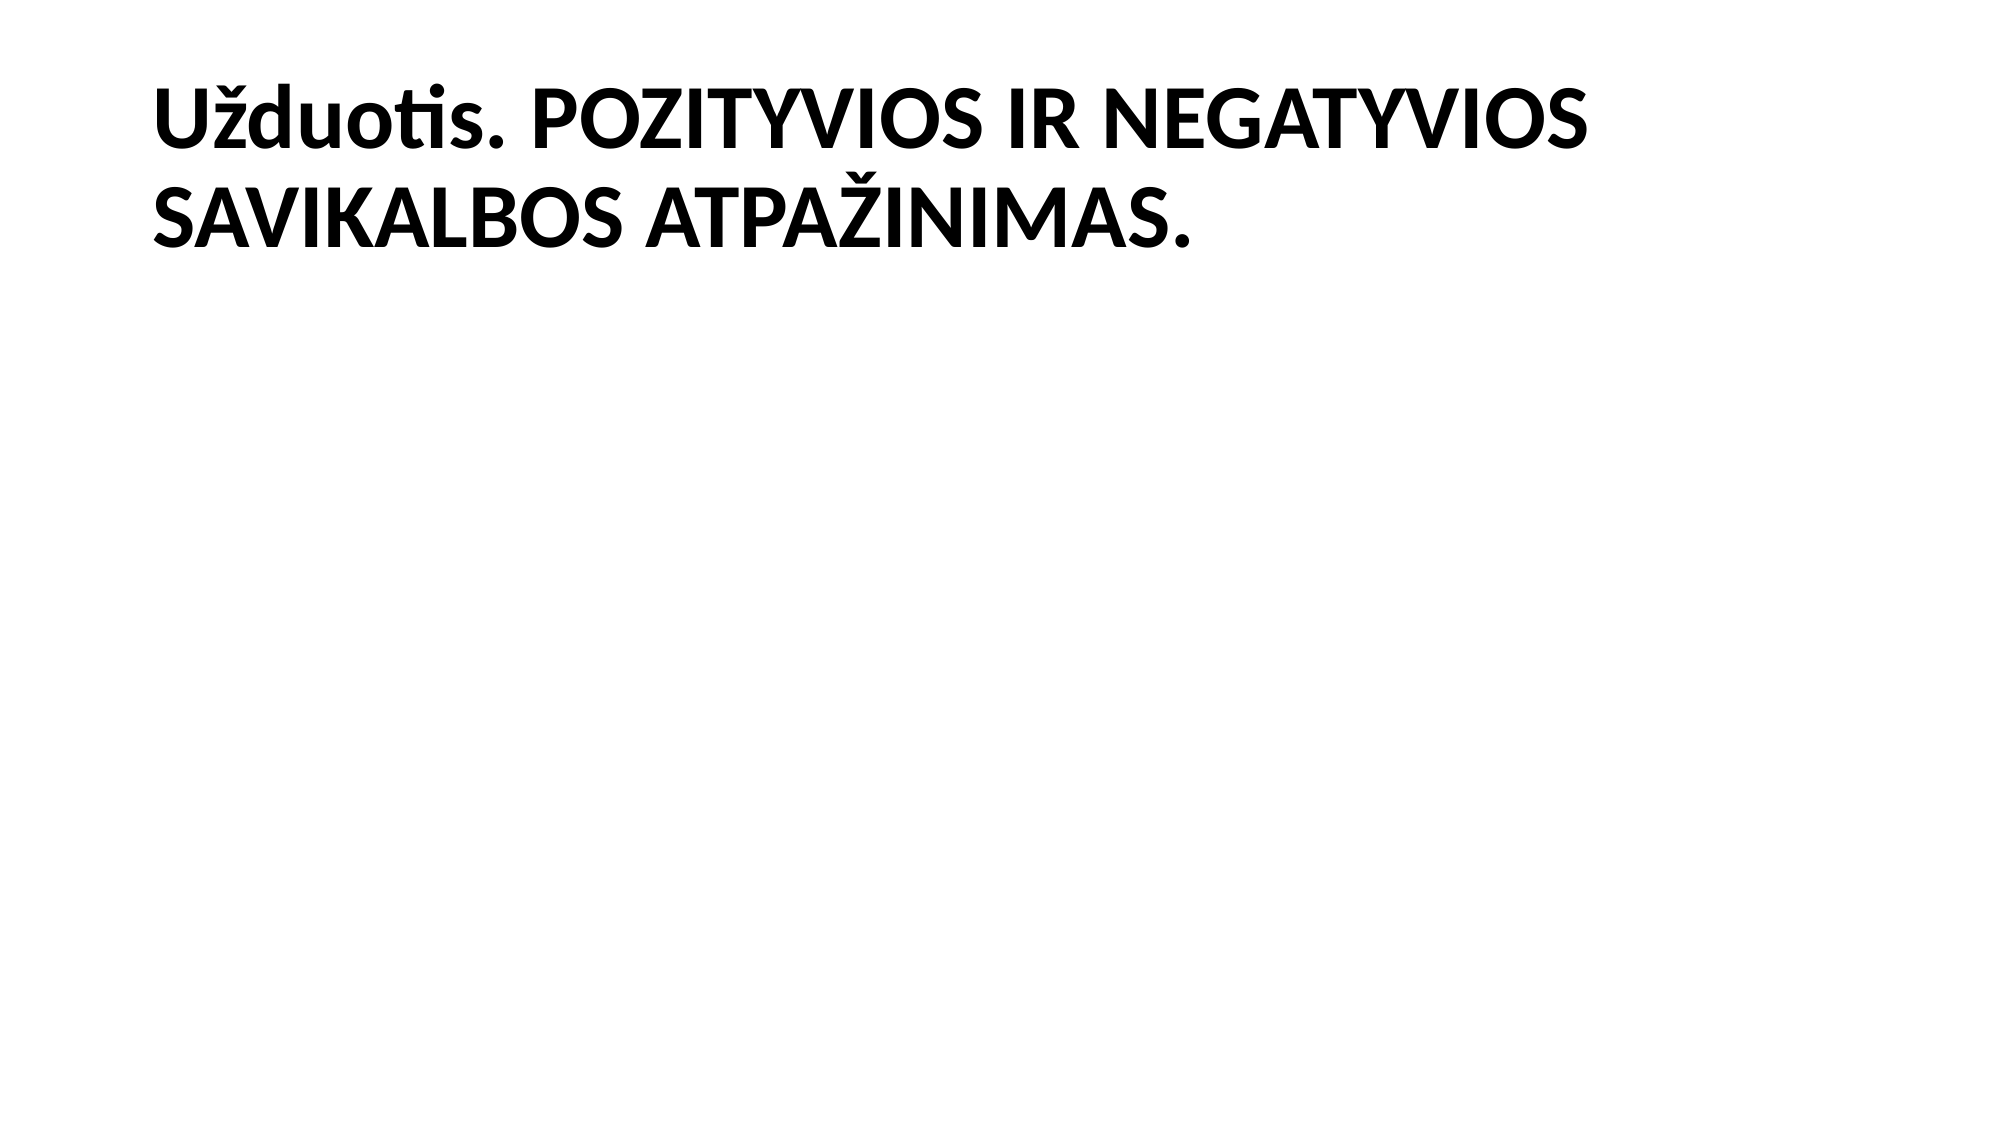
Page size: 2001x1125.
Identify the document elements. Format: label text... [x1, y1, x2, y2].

title Užduotis. POZITYVIOS IR NEGATYVIOS SAVIKALBOS ATPAŽINIMAS. [137, 59, 1863, 278]
